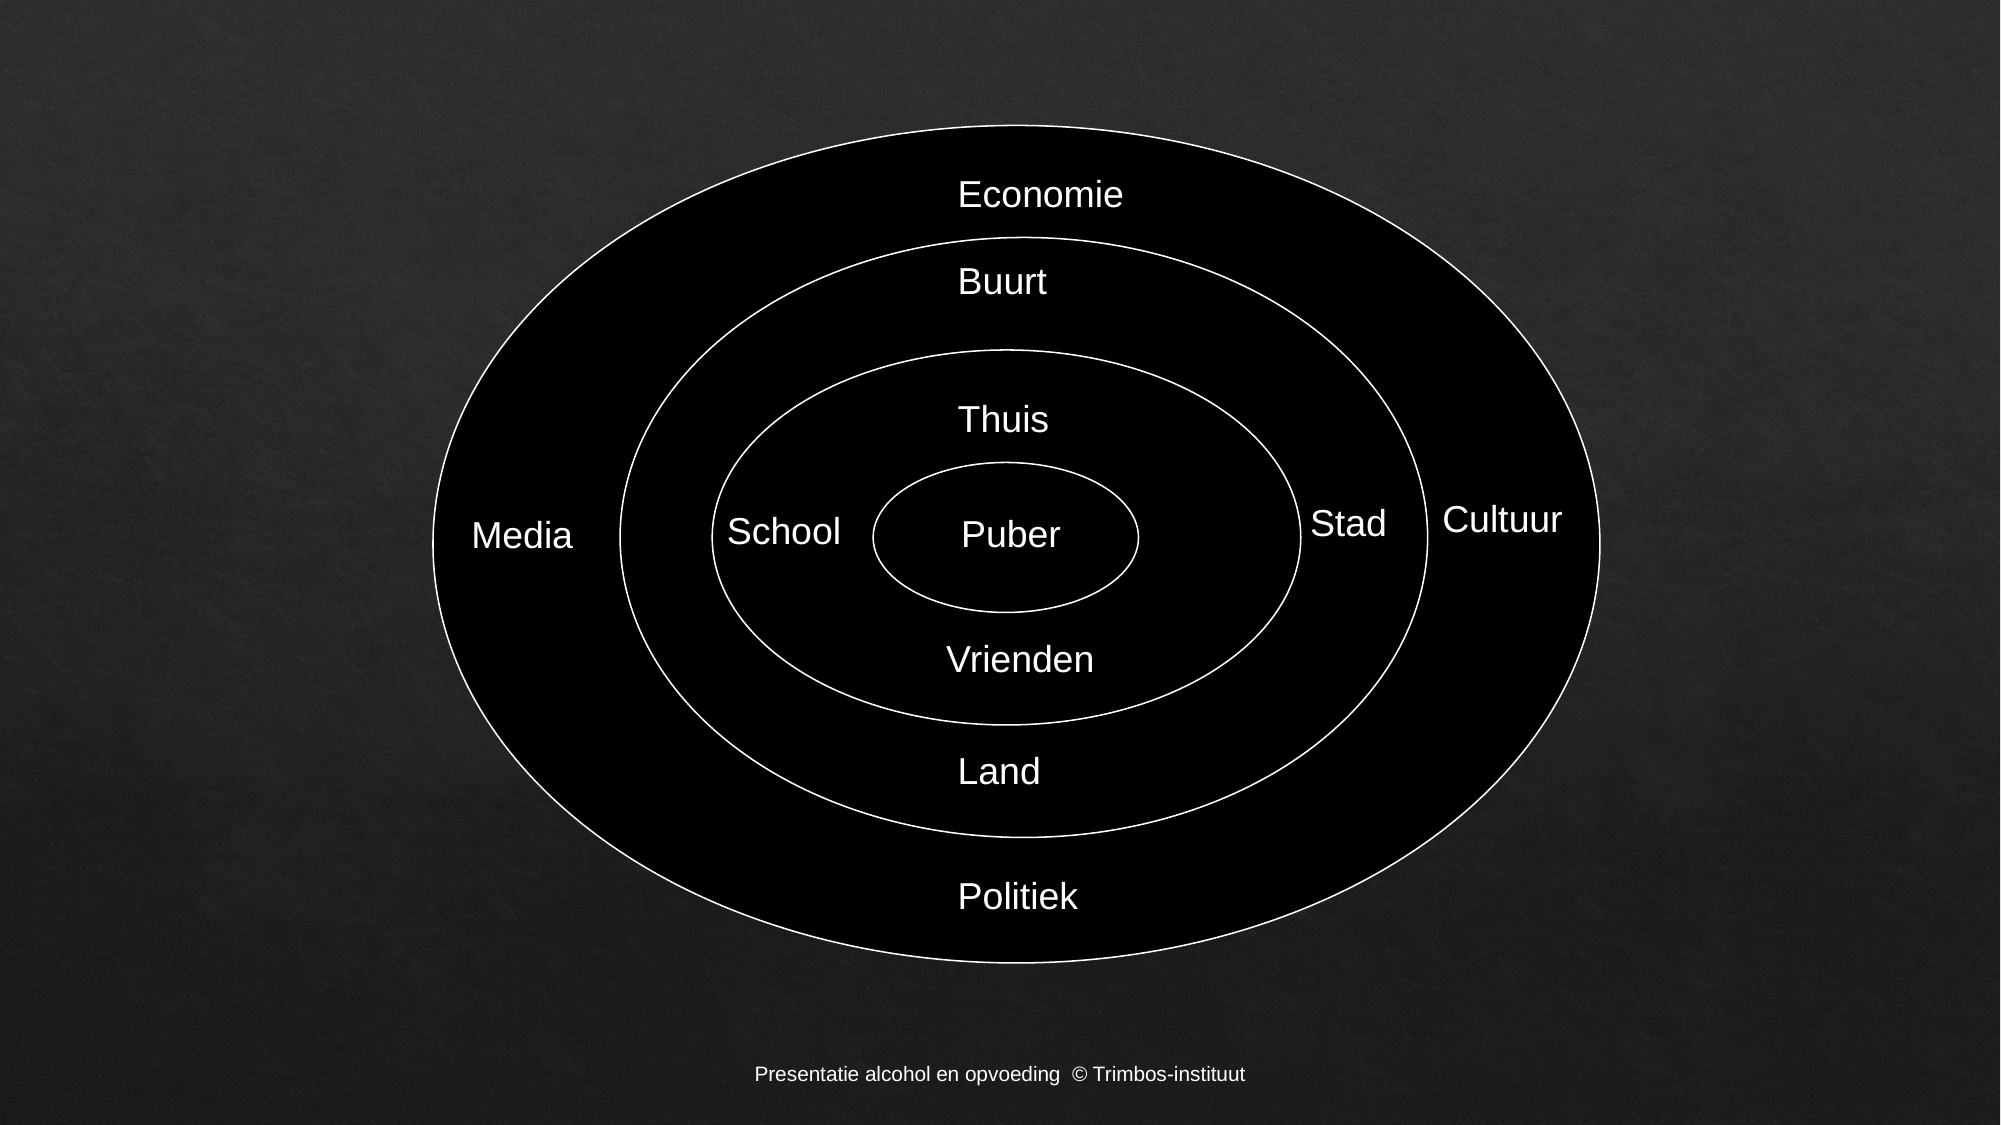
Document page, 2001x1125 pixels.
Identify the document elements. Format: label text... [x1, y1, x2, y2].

text_box Economie [942, 162, 1151, 223]
picture [0, 0, 2001, 1125]
text_box Media [456, 503, 620, 564]
text_box Buurt [942, 249, 1151, 310]
text_box Cultuur [1427, 487, 1603, 548]
text_box [873, 462, 1139, 613]
text_box Politiek [942, 864, 1151, 925]
text_box Puber [946, 502, 1107, 562]
footer Presentatie alcohol en opvoeding © Trimbos-instituut [662, 1042, 1338, 1103]
text_box School [712, 499, 859, 560]
text_box Thuis [942, 387, 1151, 448]
text_box Vrienden [931, 627, 1140, 687]
text_box Land [942, 739, 1151, 800]
text_box [714, 349, 1300, 725]
text_box [432, 125, 1600, 963]
text_box [620, 237, 1428, 838]
text_box Stad [1295, 491, 1435, 552]
